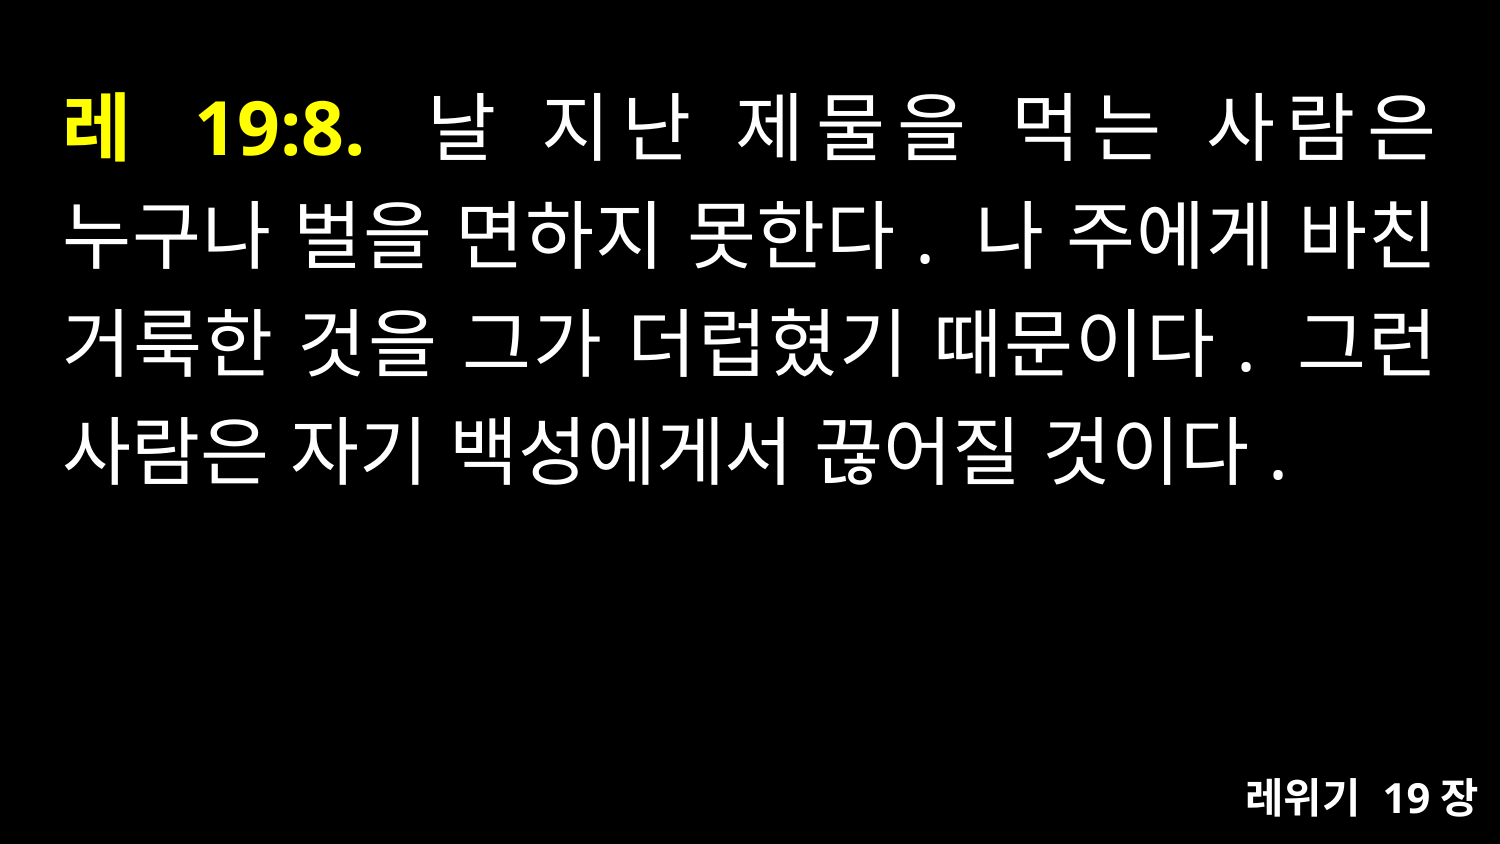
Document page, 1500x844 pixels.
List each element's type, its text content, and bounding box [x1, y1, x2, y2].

subtitle 레위기 19장 [916, 770, 1500, 844]
title 레 19:8. 날 지난 제물을 먹는 사람은 누구나 벌을 면하지 못한다. 나 주에게 바친 거룩한 것을 그가 더럽혔기 때문이다. 그런 사람은 자기 백성에게서 끊어질 것이다. [0, 0, 1500, 844]
